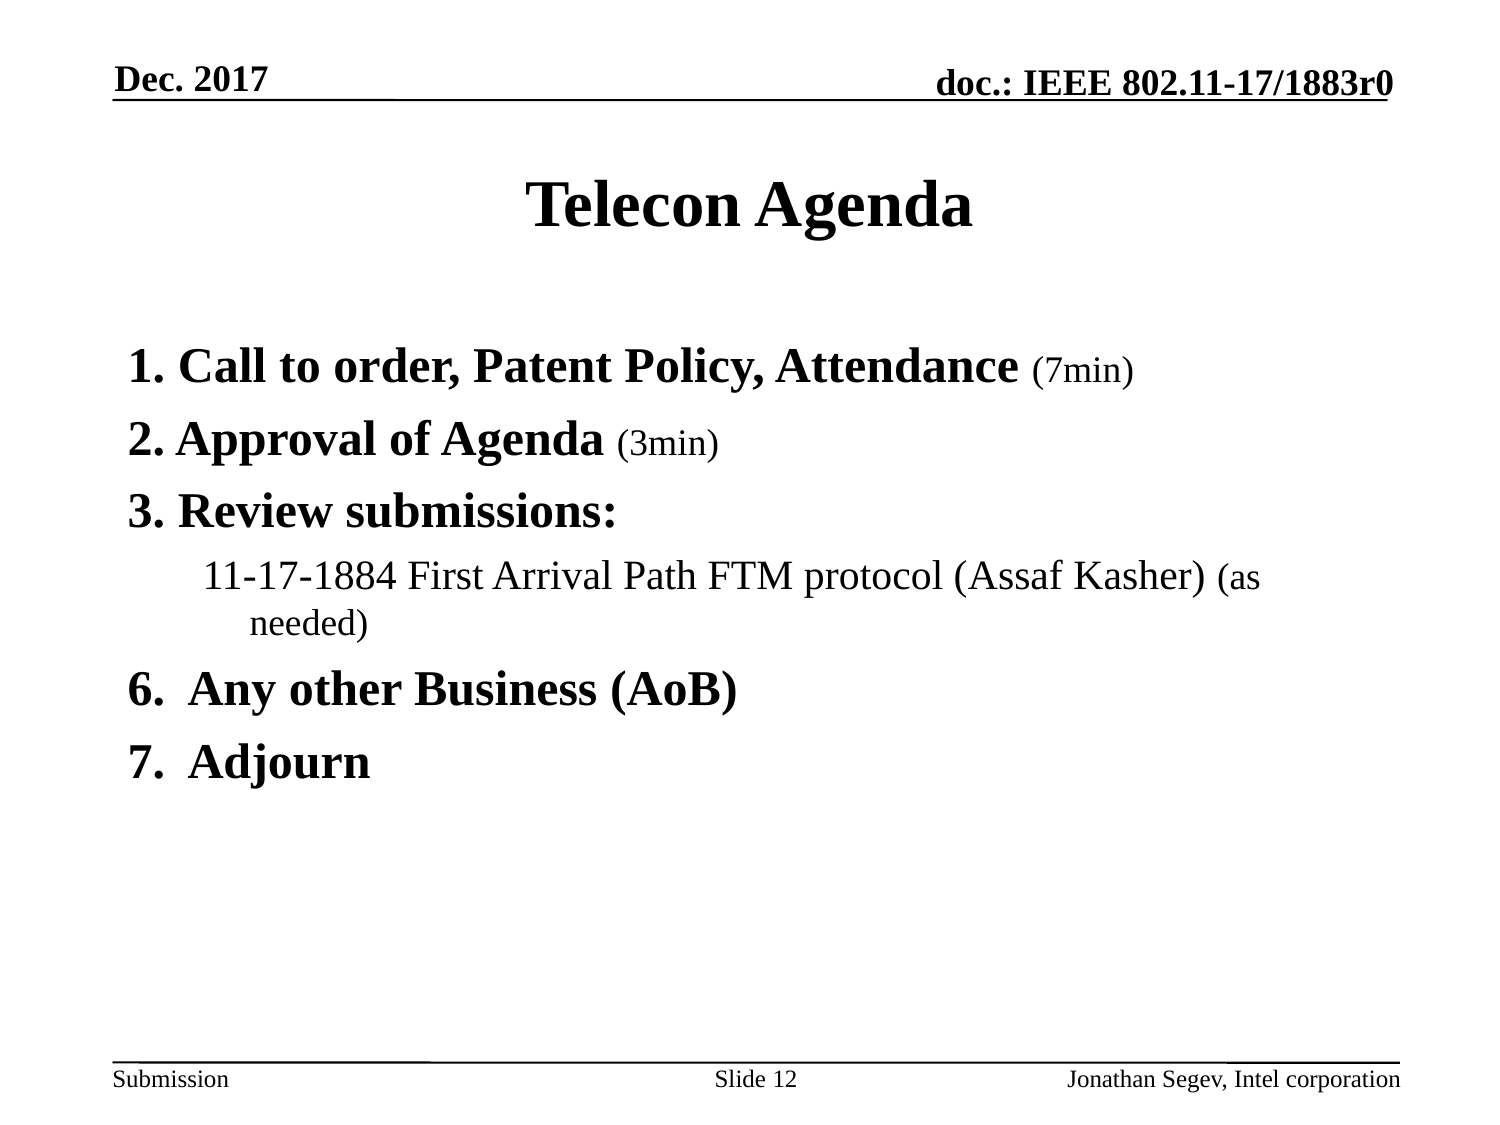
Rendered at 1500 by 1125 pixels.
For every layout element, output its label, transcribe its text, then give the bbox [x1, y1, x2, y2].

title Telecon Agenda [112, 112, 1388, 288]
footer Jonathan Segev, Intel corporation [878, 1061, 1402, 1093]
slide_number Slide 12 [712, 1061, 800, 1123]
list 1. Call to order, Patent Policy, Attendance (7min) 2. Approval of Agenda (3min) 3. Review submissions: 11-17-1884 First Arrival Path FTM protocol (Assaf Kasher) (as needed) 6. Any other Business (AoB) 7. Adjourn [112, 324, 1388, 1000]
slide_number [114, 54, 423, 100]
